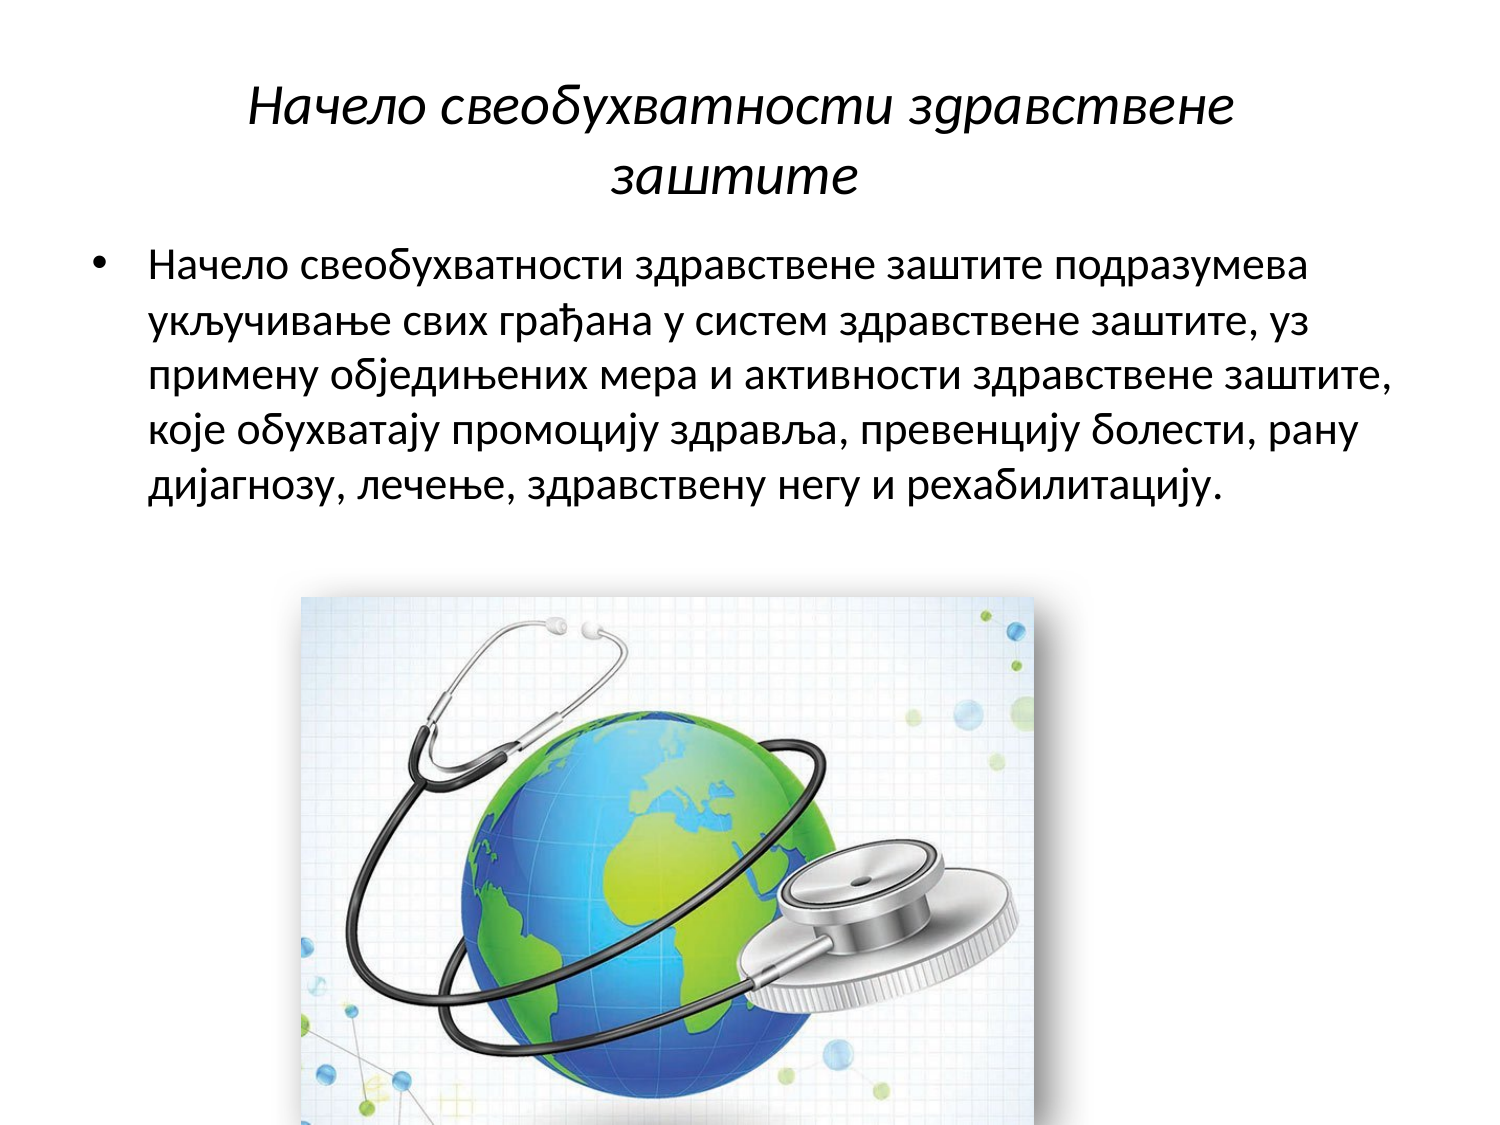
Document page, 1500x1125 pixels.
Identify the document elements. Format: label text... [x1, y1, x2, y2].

list Начело свеобухватности здравствене заштите подразумева укључивање свих грађана у систем здравствене заштите, уз примену обједињених мера и активности здравствене заштите, које обухватају промоцију здравља, превенцију болести, рану дијагнозу, лечење, здравствену негу и рехабилитацију. [76, 226, 1427, 970]
title Начело свеобухватности здравствене заштите [147, 42, 1336, 226]
picture [300, 597, 1034, 1125]
